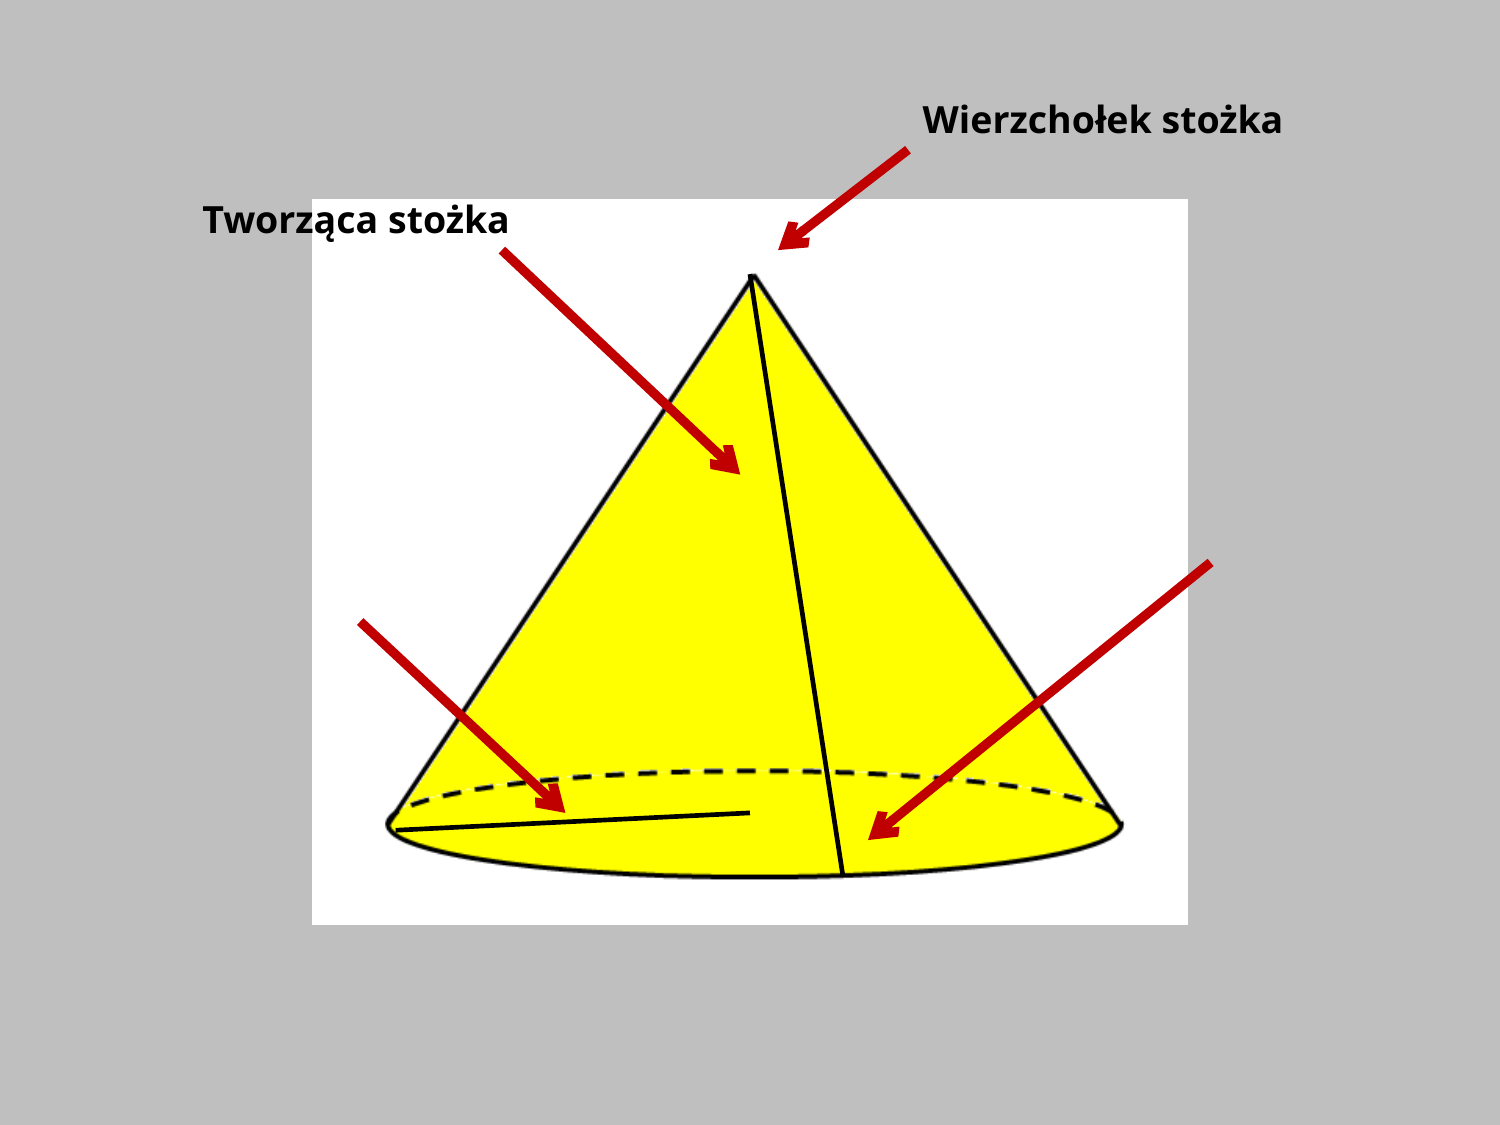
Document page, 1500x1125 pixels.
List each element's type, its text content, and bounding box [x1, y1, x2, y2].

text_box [395, 812, 744, 831]
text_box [501, 249, 741, 475]
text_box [777, 149, 909, 251]
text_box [749, 273, 844, 877]
picture [312, 199, 1188, 926]
text_box Tworząca stożka [187, 188, 566, 249]
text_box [359, 621, 566, 814]
text_box Wierzchołek stożka [908, 89, 1322, 149]
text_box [867, 562, 1211, 841]
